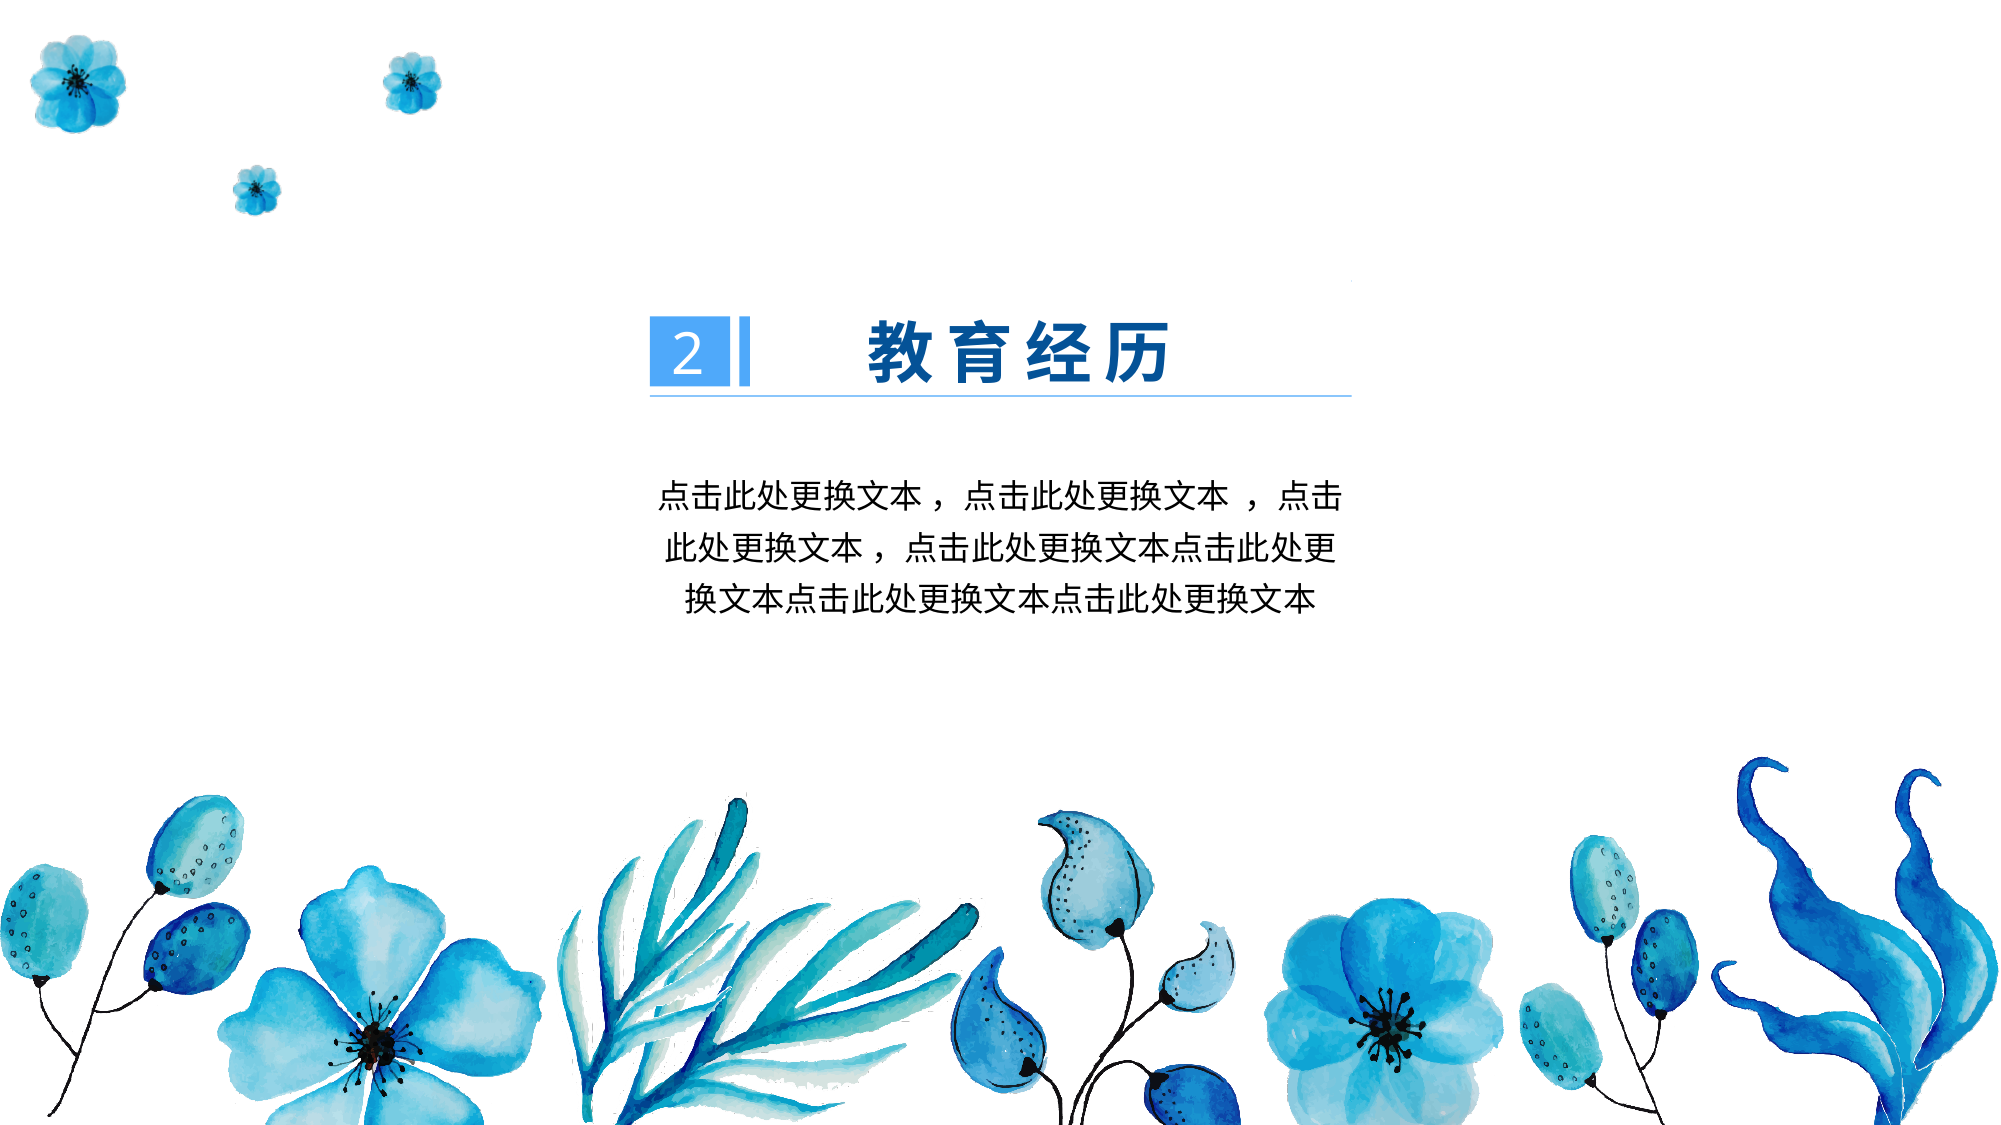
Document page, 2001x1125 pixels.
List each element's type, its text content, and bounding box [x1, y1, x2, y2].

picture [380, 43, 445, 121]
text_box 点击此处更换文本 ，点击此处更换文本 ，点击此处更换文本 ，点击此处更换文本点击此处更换文本点击此处更换文本点击此处更换文本 [650, 463, 1352, 749]
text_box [649, 281, 1352, 396]
picture [27, 19, 132, 144]
picture [0, 755, 2000, 1125]
picture [230, 158, 284, 221]
